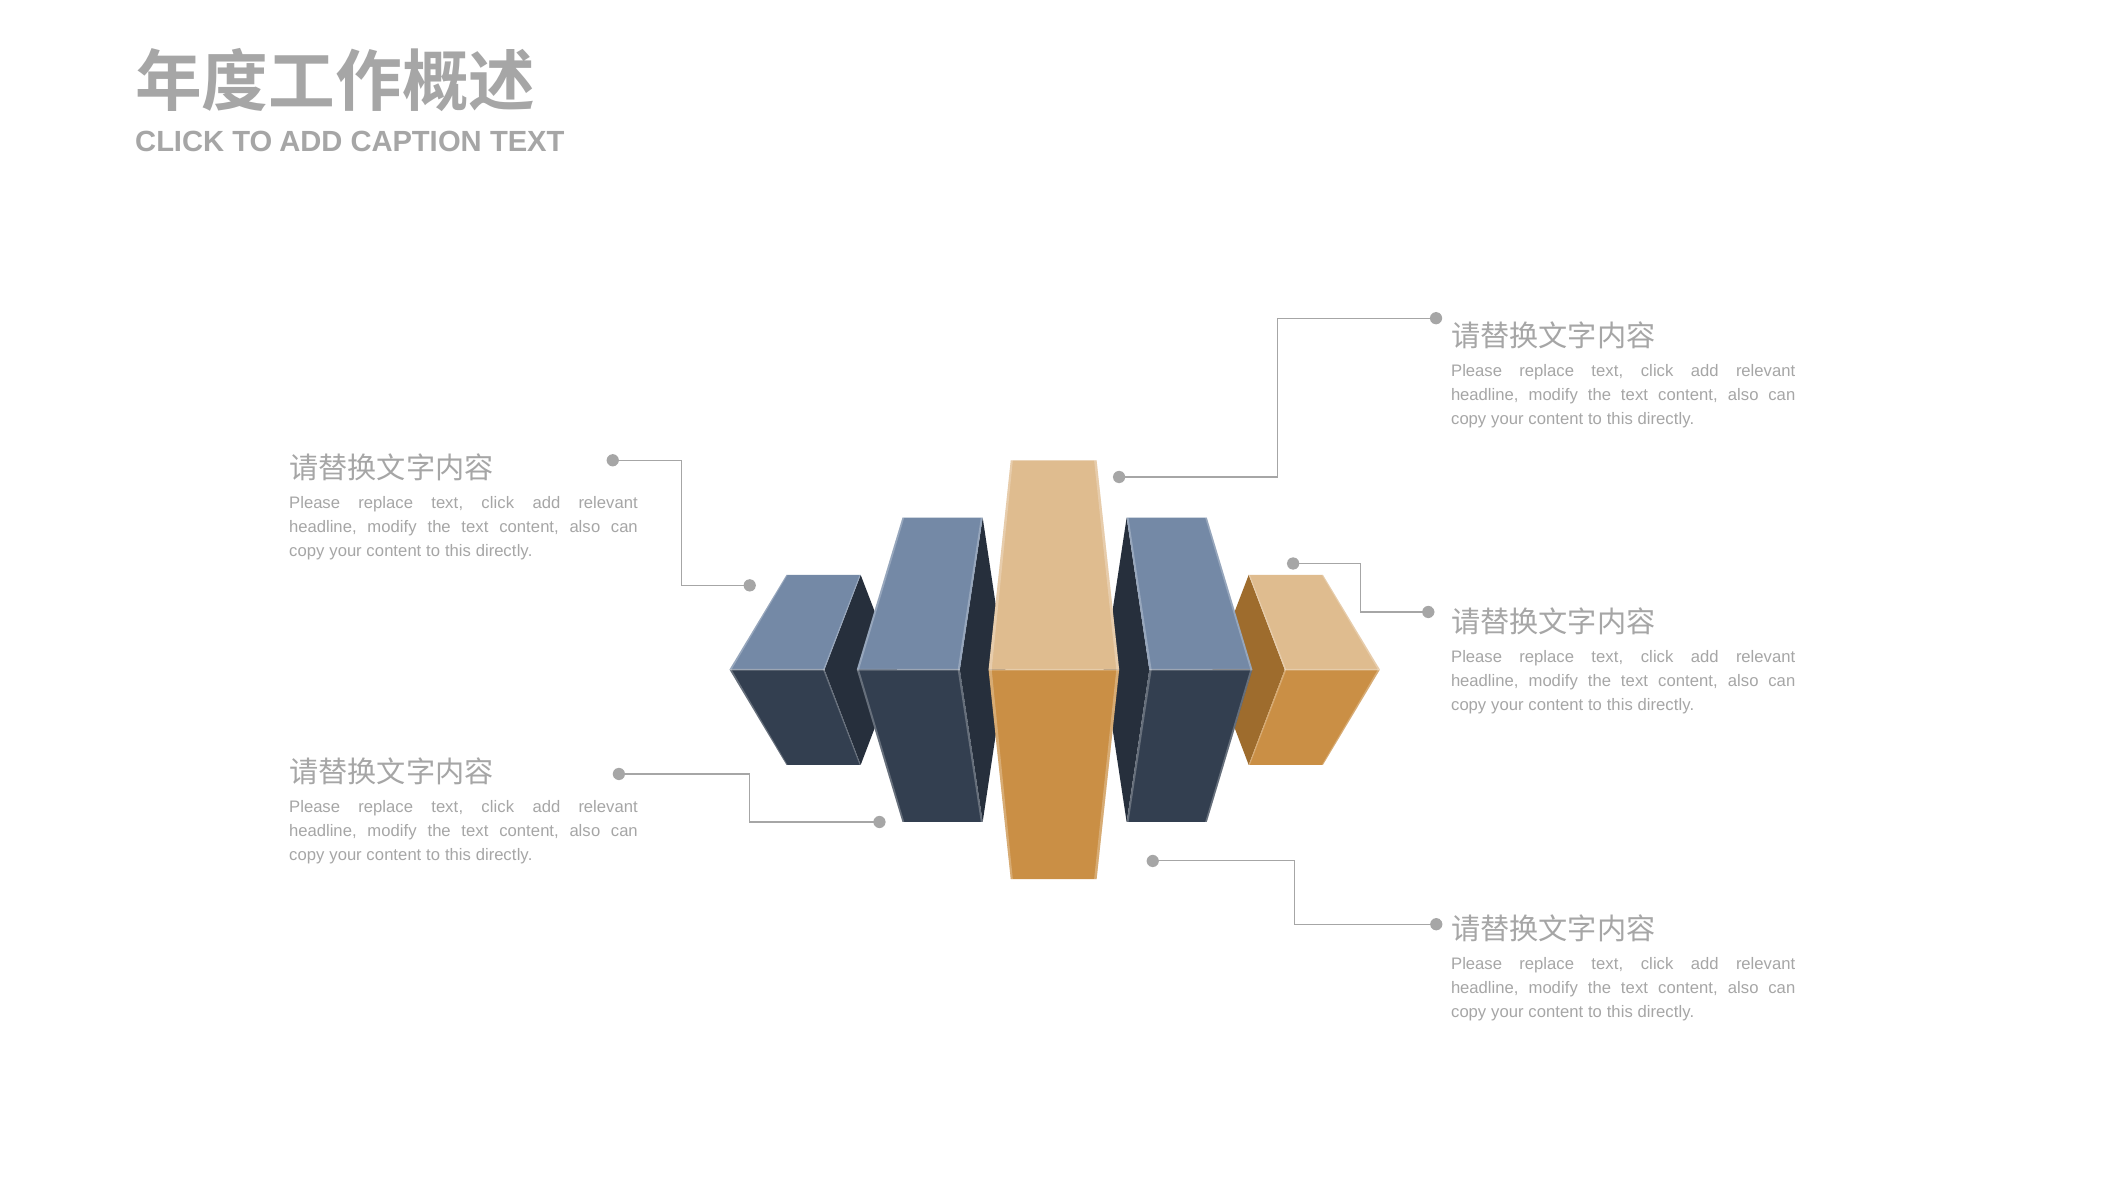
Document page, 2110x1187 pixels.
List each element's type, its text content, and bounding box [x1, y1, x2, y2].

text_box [1152, 860, 1437, 923]
text_box 请替换文字内容 [274, 434, 523, 492]
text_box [1119, 318, 1437, 477]
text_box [729, 460, 1380, 880]
text_box 请替换文字内容 [1436, 302, 1682, 360]
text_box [618, 774, 880, 823]
text_box Please replace text, click add relevant headline, modify the text content, also can copy your content to this directly. [1436, 634, 1811, 722]
text_box 请替换文字内容 [1436, 588, 1682, 646]
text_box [612, 460, 750, 586]
text_box Please replace text, click add relevant headline, modify the text content, also can copy your content to this directly. [274, 785, 654, 872]
text_box 请替换文字内容 [1436, 895, 1682, 953]
text_box CLICK TO ADD CAPTION TEXT [135, 122, 596, 158]
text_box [1293, 563, 1429, 613]
text_box Please replace text, click add relevant headline, modify the text content, also can copy your content to this directly. [1436, 941, 1811, 1029]
text_box Please replace text, click add relevant headline, modify the text content, also can copy your content to this directly. [1437, 348, 1811, 436]
text_box Please replace text, click add relevant headline, modify the text content, also can copy your content to this directly. [274, 480, 612, 567]
text_box 年度工作概述 [135, 38, 596, 119]
text_box 请替换文字内容 [274, 739, 523, 796]
